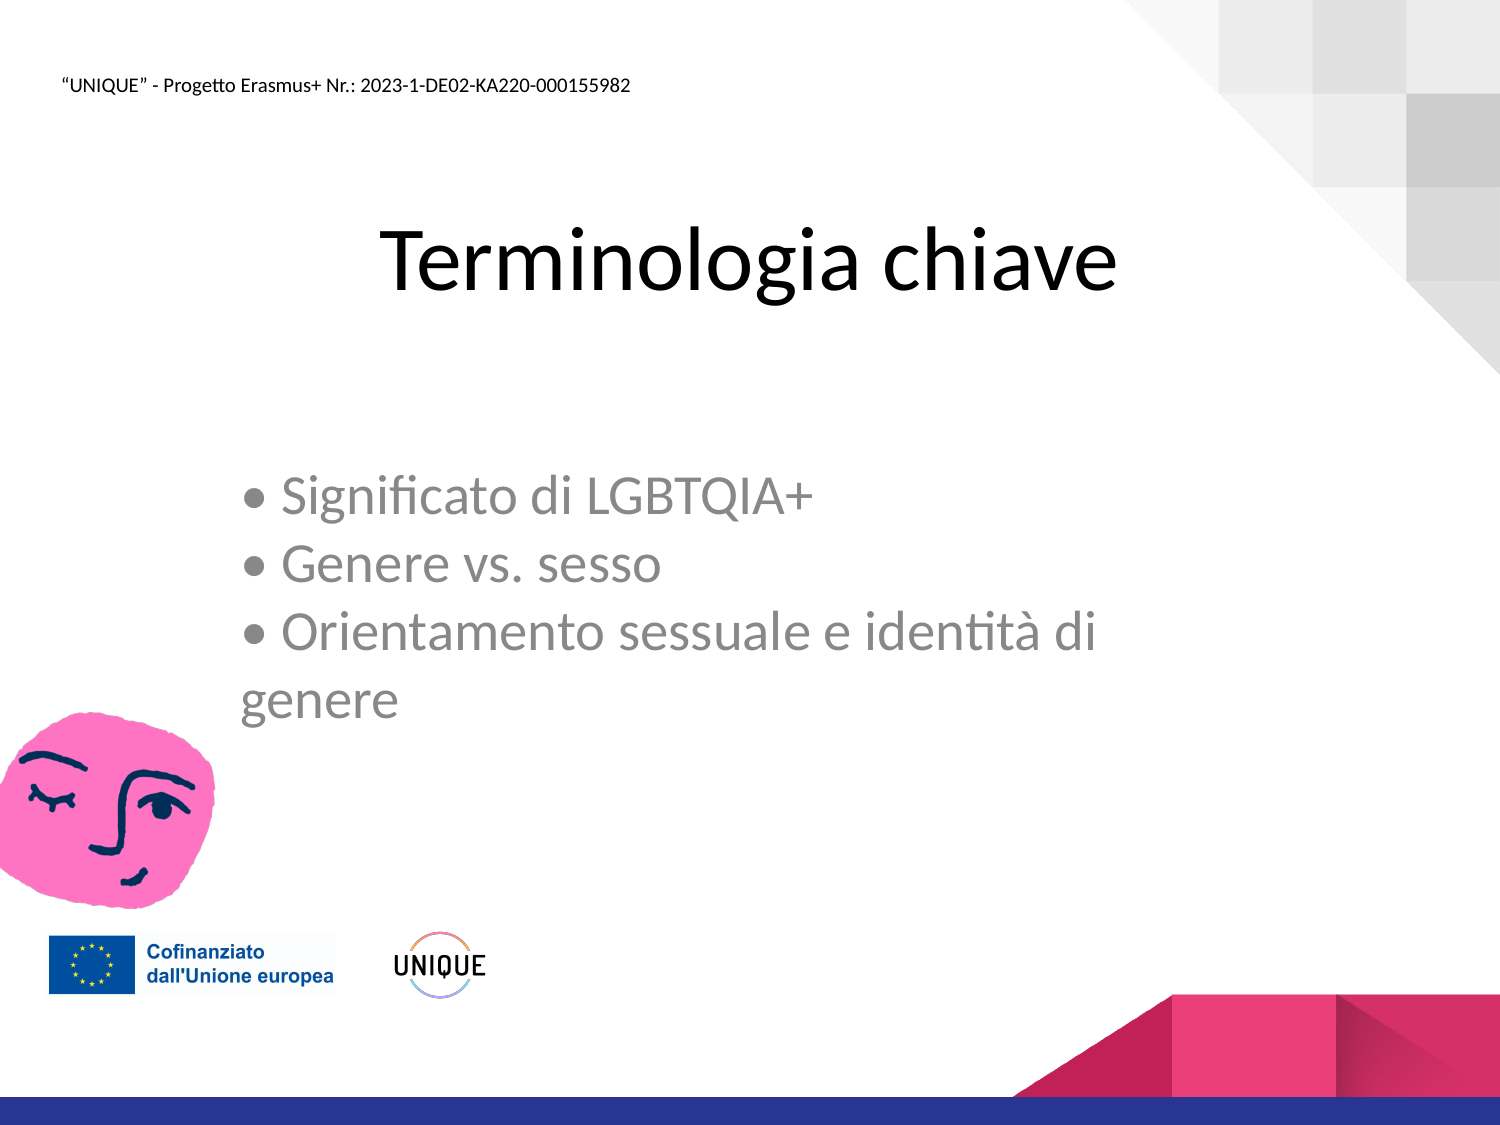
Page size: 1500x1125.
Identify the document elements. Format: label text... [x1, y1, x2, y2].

title Terminologia chiave [112, 132, 1388, 375]
picture [1125, 0, 1500, 375]
subtitle • Significato di LGBTQIA+ • Genere vs. sesso • Orientamento sessuale e identità di genere [225, 450, 1275, 738]
picture [0, 648, 1500, 1125]
